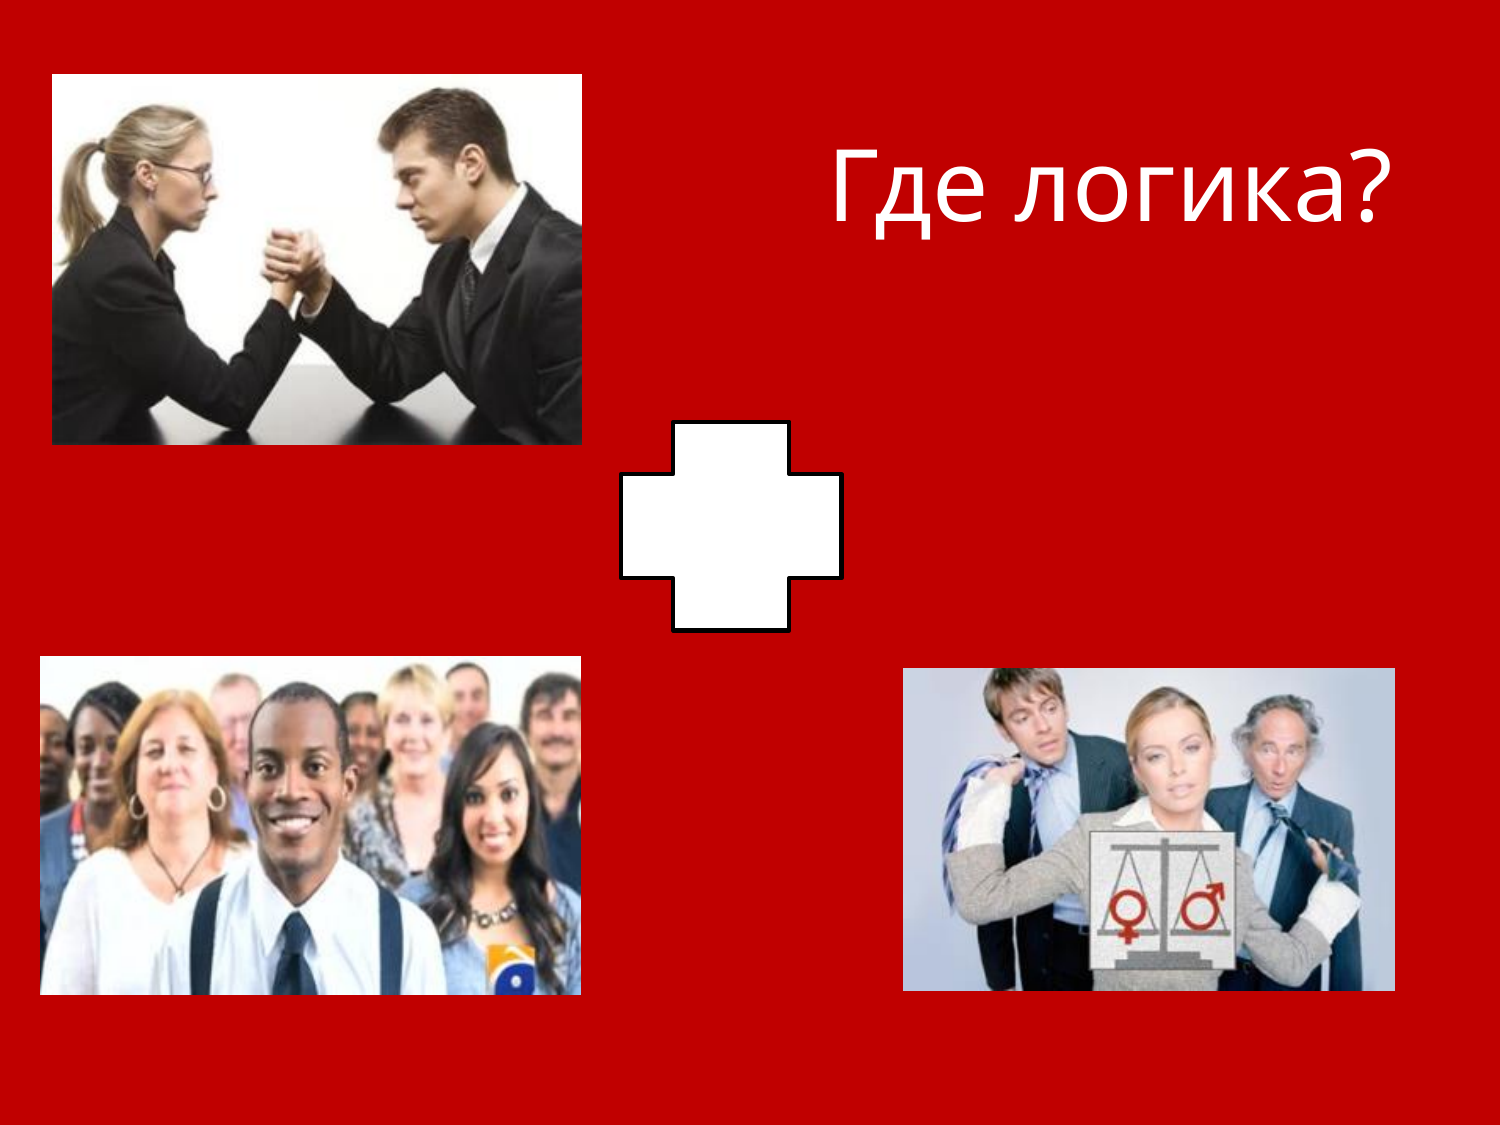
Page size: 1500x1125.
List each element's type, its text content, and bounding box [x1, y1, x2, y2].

picture [52, 74, 583, 445]
text_box Где логика? [813, 113, 1409, 249]
text_box [619, 420, 844, 633]
picture [903, 668, 1395, 991]
picture [40, 656, 582, 995]
